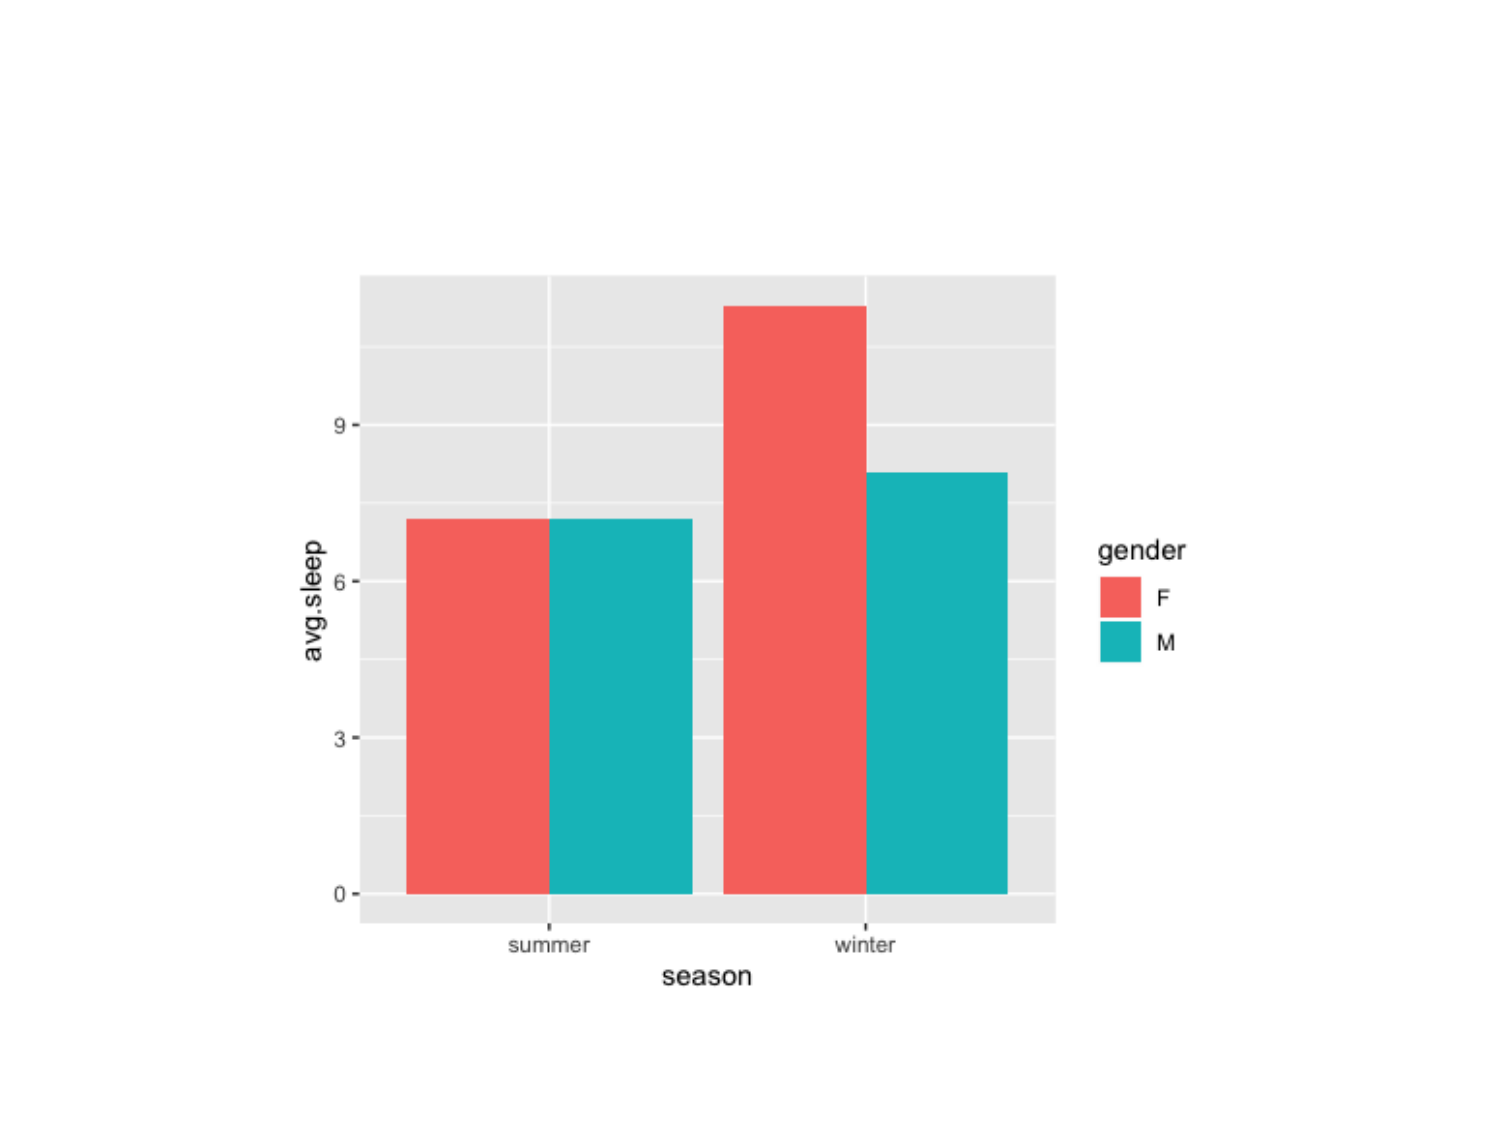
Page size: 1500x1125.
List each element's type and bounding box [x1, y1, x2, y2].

picture [287, 262, 1215, 1005]
